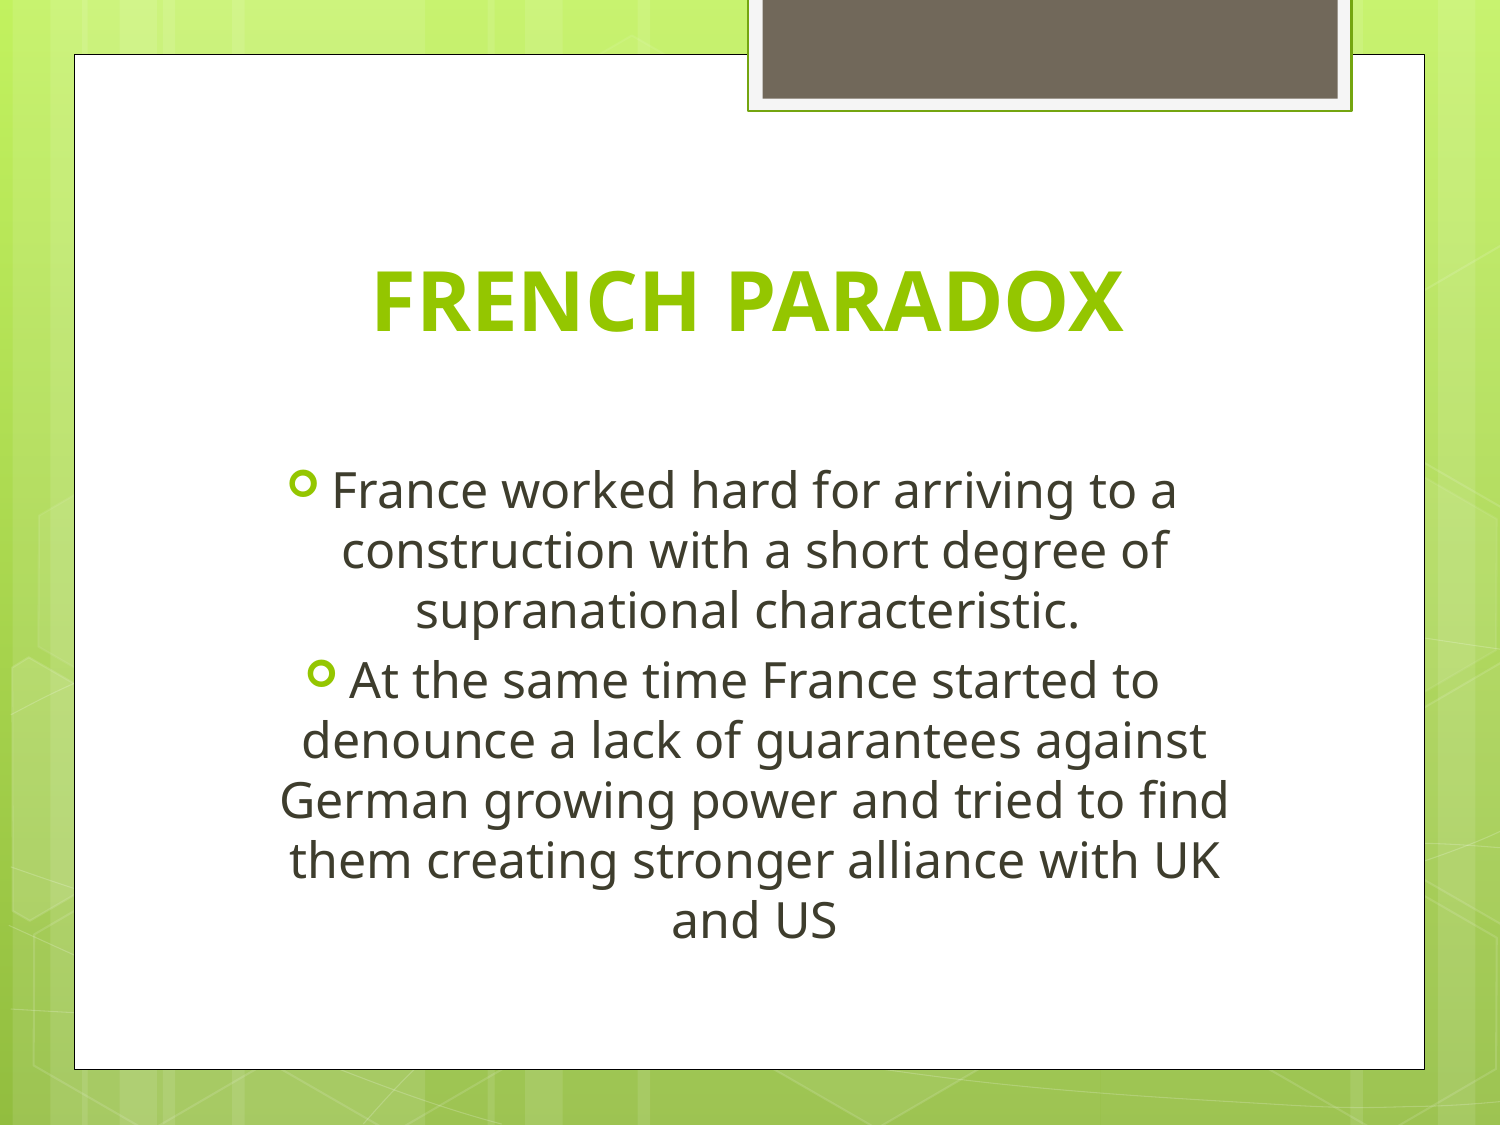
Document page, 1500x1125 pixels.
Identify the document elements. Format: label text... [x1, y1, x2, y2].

list France worked hard for arriving to a construction with a short degree of supranational characteristic. At the same time France started to denounce a lack of guarantees against German growing power and tried to find them creating stronger alliance with UK and US [171, 381, 1283, 957]
title FRENCH PARADOX [171, 168, 1324, 357]
